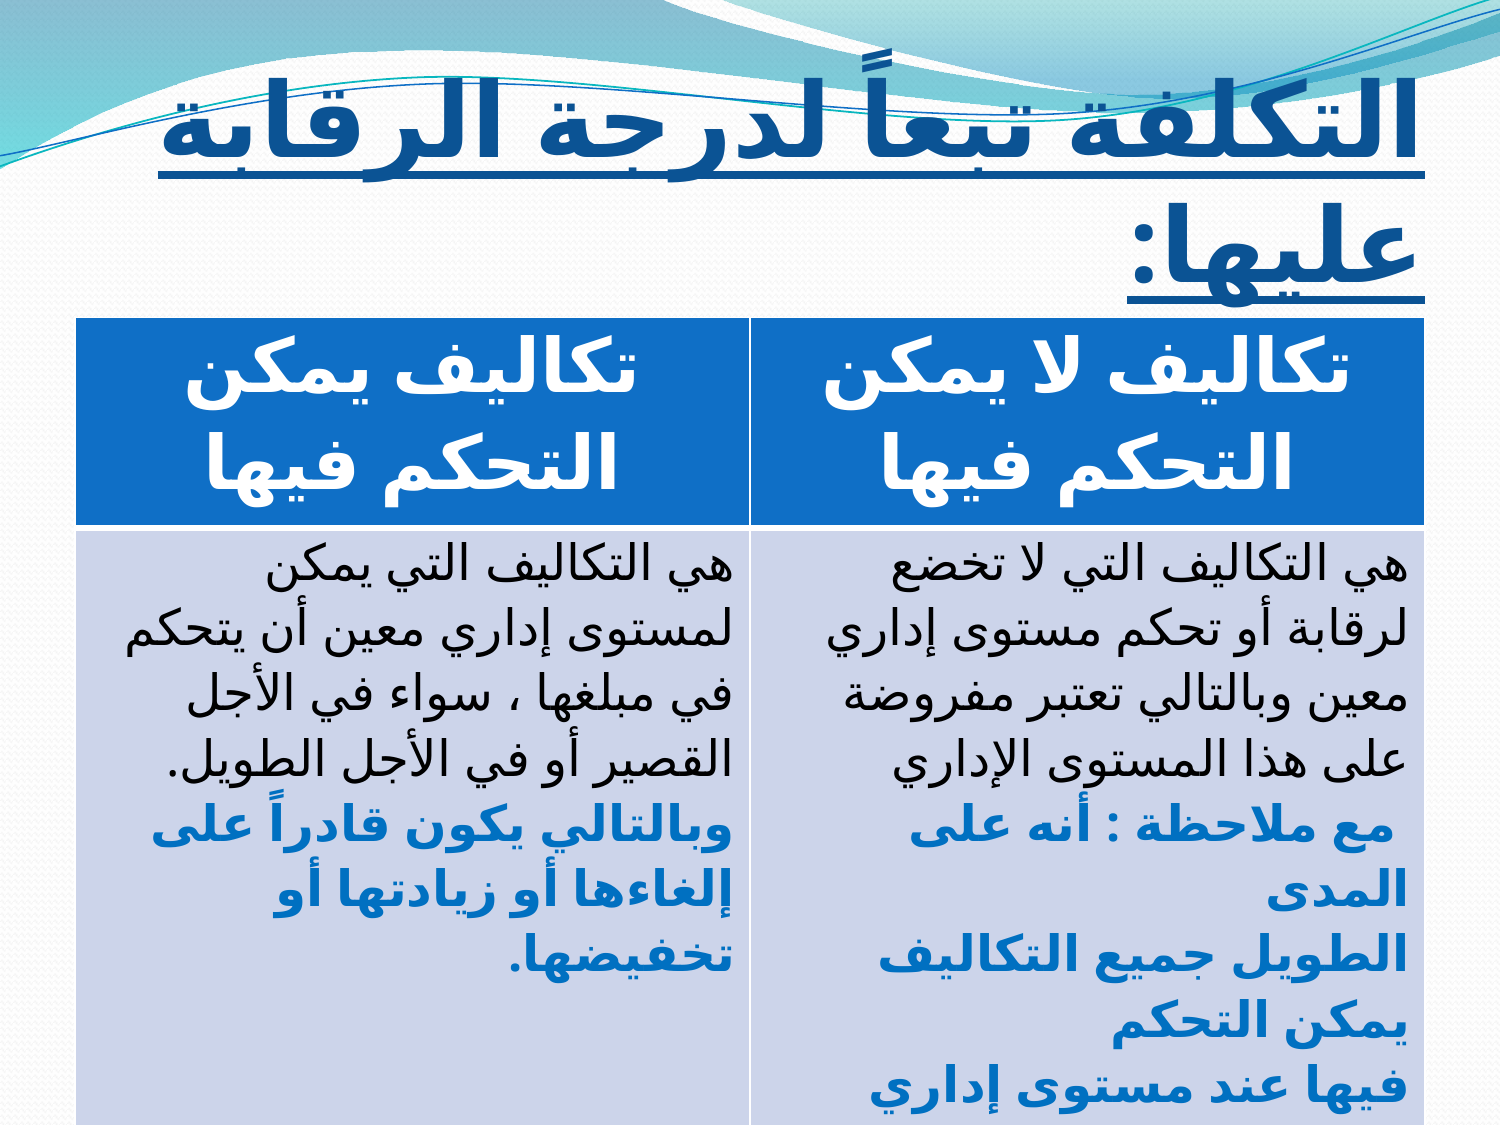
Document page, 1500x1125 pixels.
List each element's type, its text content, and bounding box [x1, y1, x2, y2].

table_cell هي التكاليف التي لا تخضع لرقابة أو تحكم مستوى إداري معين وبالتالي تعتبر مفروضة على هذا المستوى الإداري مع ملاحظة : أنه على المدى الطويل جميع التكاليف يمكن التحكم فيها عند مستوى إداري معين. [751, 531, 1424, 1125]
table_cell هي التكاليف التي يمكن لمستوى إداري معين أن يتحكم في مبلغها ، سواء في الأجل القصير أو في الأجل الطويل. وبالتالي يكون قادراً على إلغاءها أو زيادتها أو تخفيضها. [76, 531, 749, 1125]
table_header تكاليف يمكن التحكم فيها [76, 318, 749, 525]
title التكلفة تبعاً لدرجة الرقابة عليها: [75, 115, 1425, 303]
table_header تكاليف لا يمكن التحكم فيها [751, 318, 1424, 525]
